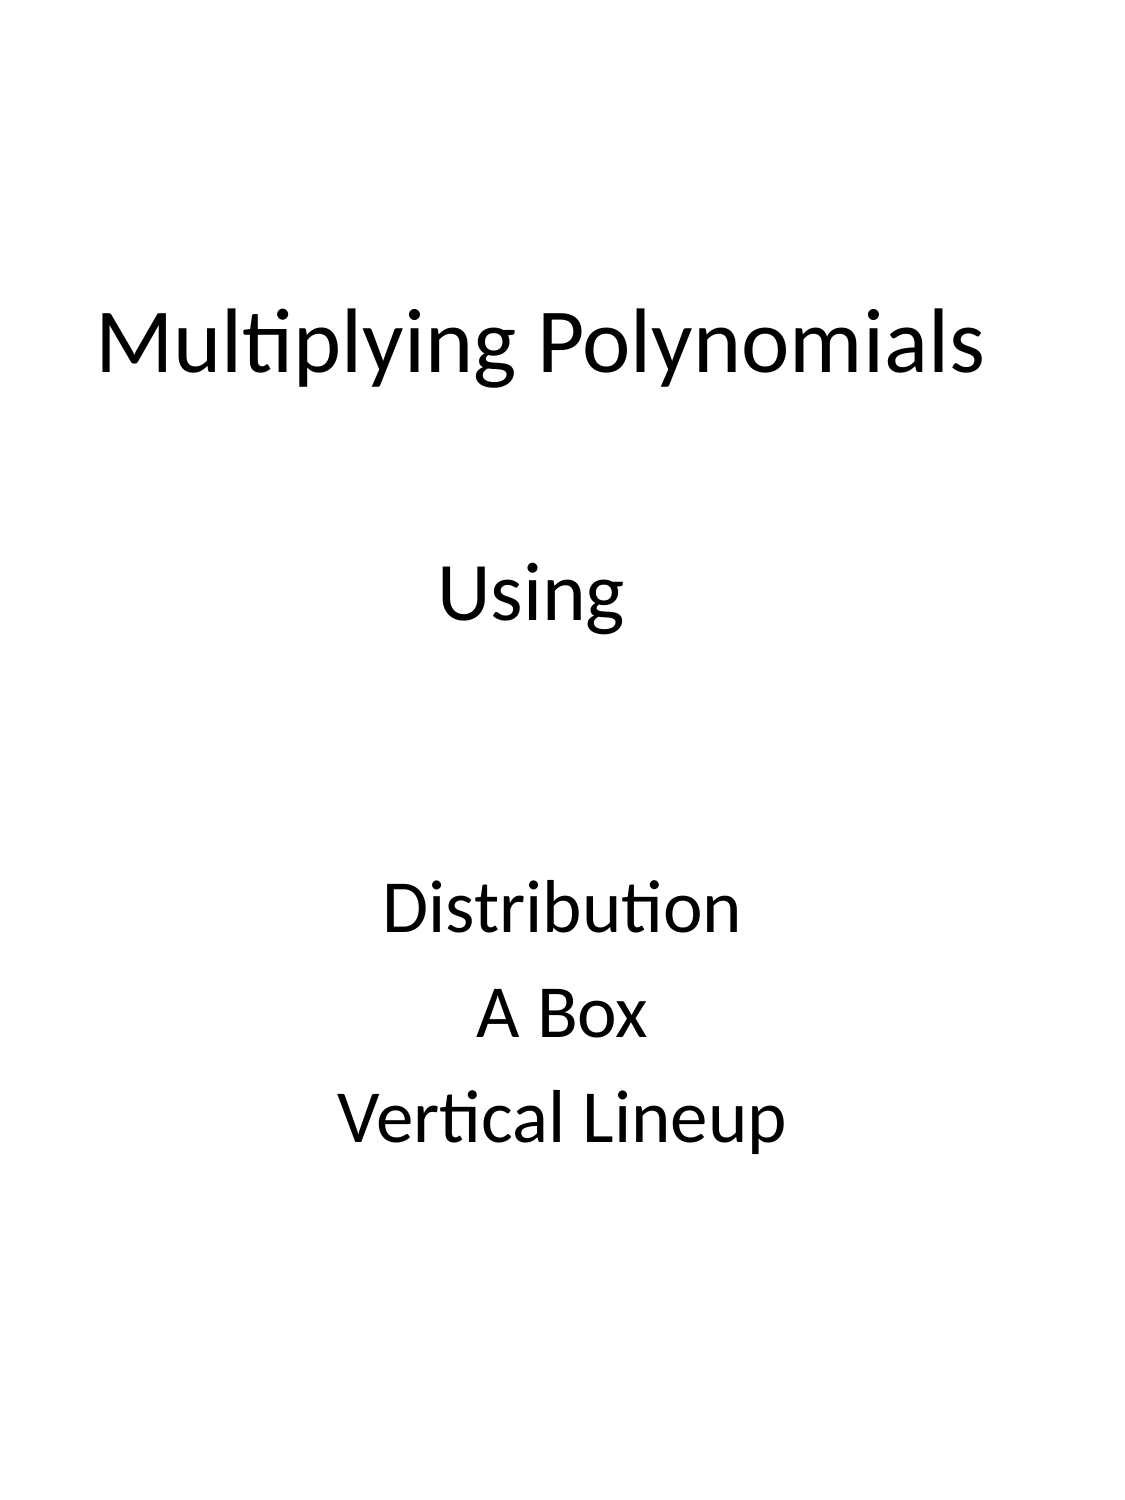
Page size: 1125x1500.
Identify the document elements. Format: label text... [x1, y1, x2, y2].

title Multiplying Polynomials [62, 174, 1019, 497]
subtitle Distribution A Box Vertical Lineup [168, 849, 957, 1234]
text_box Using [349, 506, 713, 669]
